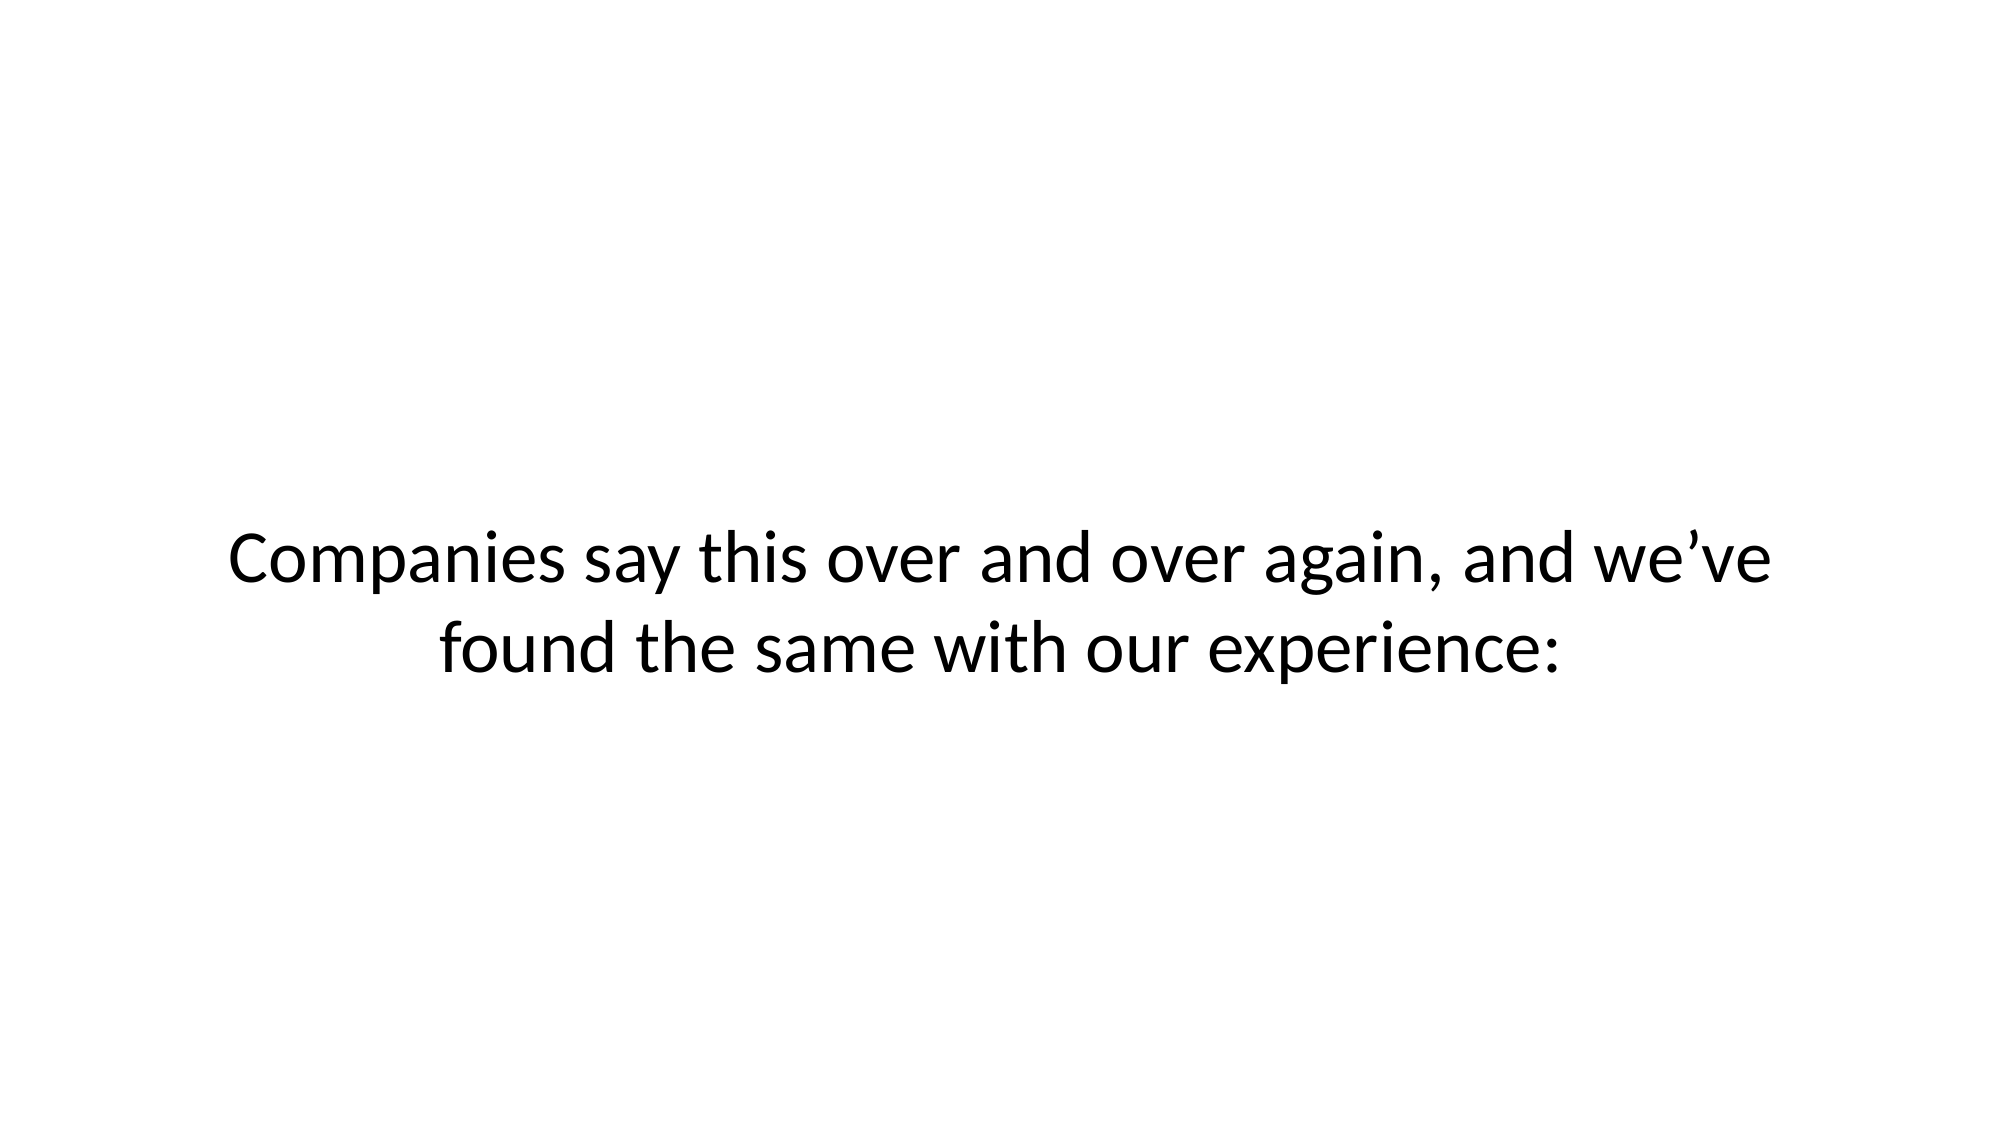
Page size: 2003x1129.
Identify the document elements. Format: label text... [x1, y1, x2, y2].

title Companies say this over and over again, and we’ve found the same with our experience: [150, 350, 1853, 844]
